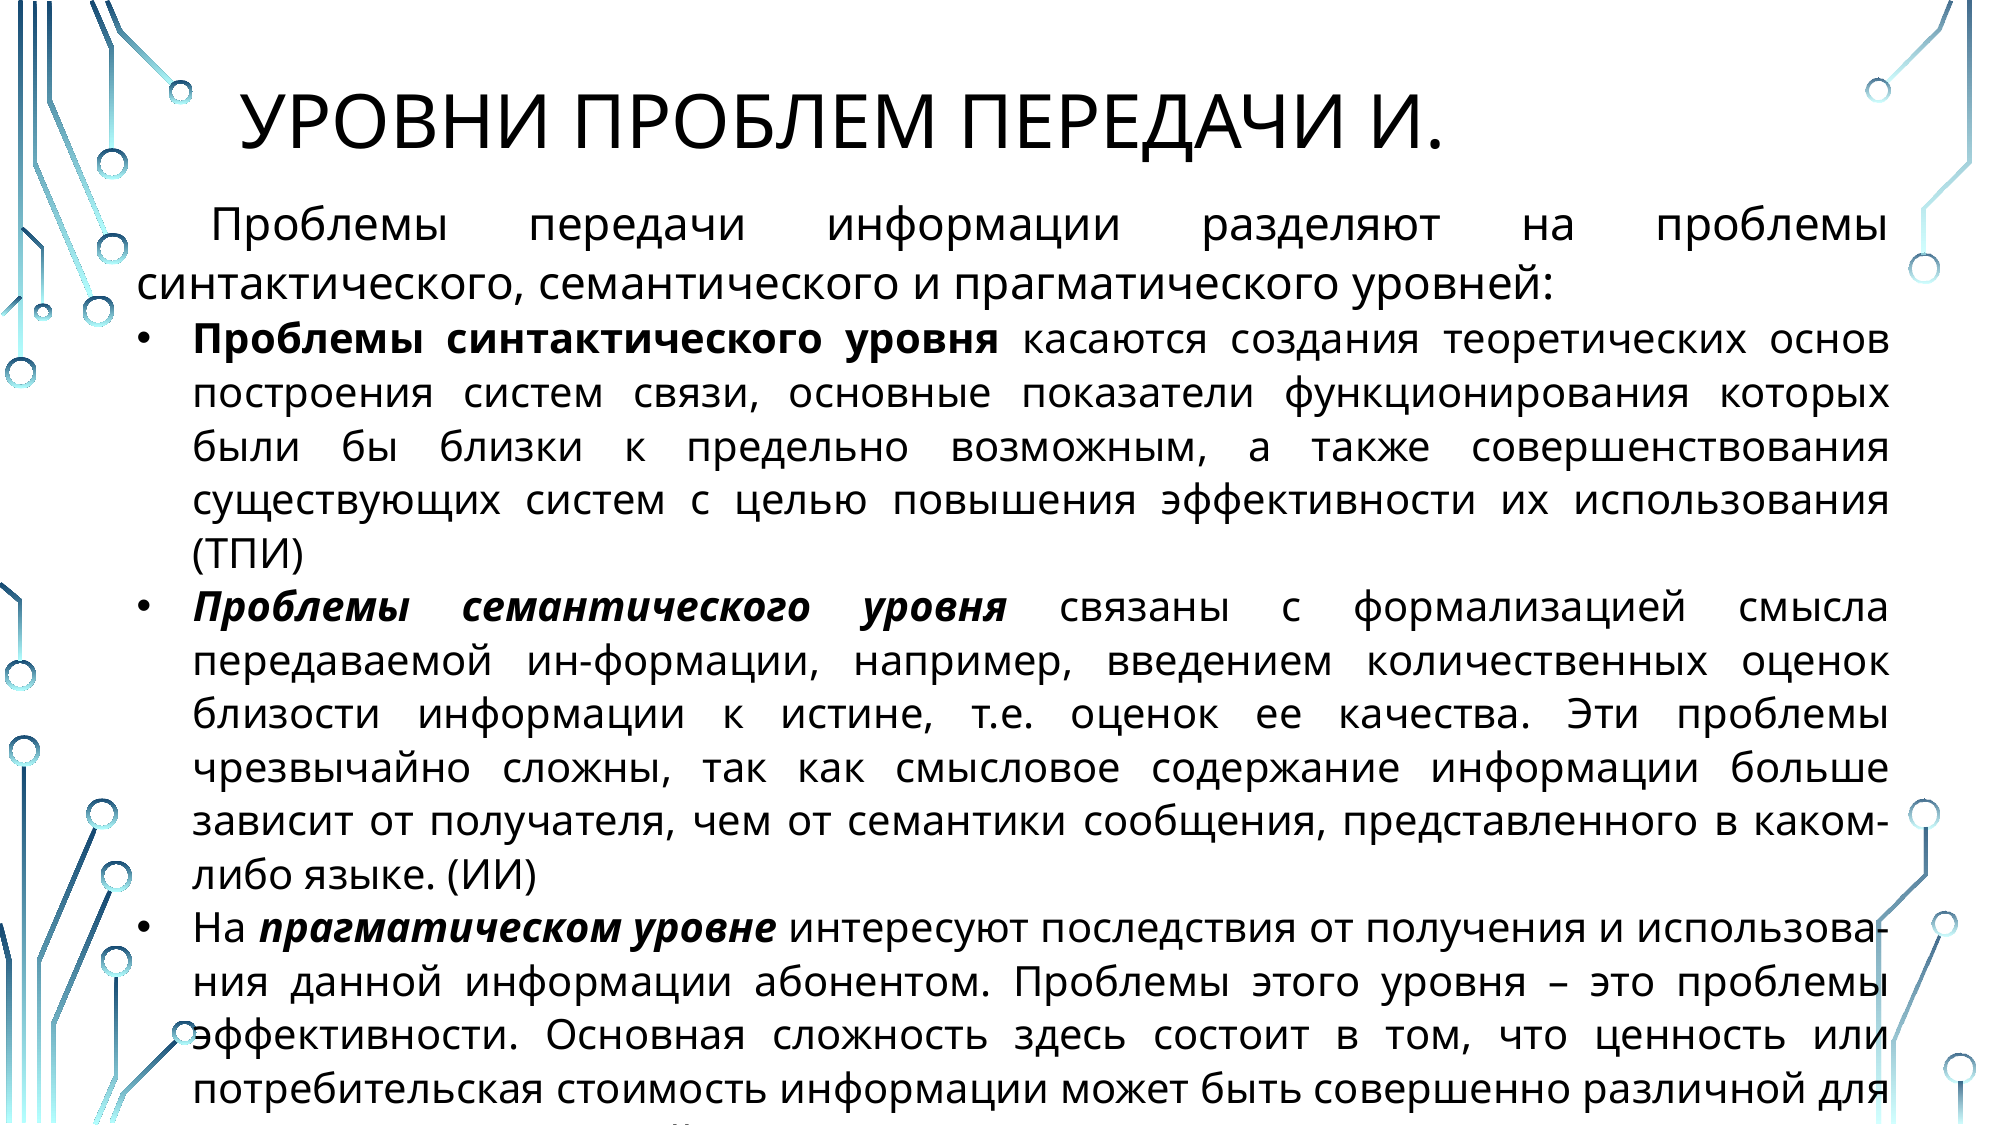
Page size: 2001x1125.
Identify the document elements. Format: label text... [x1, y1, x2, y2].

text_box Проблемы передачи информации разделяют на проблемы синтактического, семантического и прагматического уровней: Проблемы синтактического уровня касаются создания теоретических основ построения систем связи, основные показатели функционирования которых были бы близки к предельно возможным, а также совершенствования существующих систем с целью повышения эффективности их использования (ТПИ) Проблемы семантического уровня связаны с формализацией смысла передаваемой ин-формации, например, введением количественных оценок близости информации к истине, т.е. оценок ее качества. Эти проблемы чрезвычайно сложны, так как смысловое содержание информации больше зависит от получателя, чем от семантики сообщения, представленного в каком-либо языке. (ИИ) На прагматическом уровне интересуют последствия от получения и использова-ния данной информации абонентом. Проблемы этого уровня – это проблемы эффективности. Основная сложность здесь состоит в том, что ценность или потребительская стоимость информации может быть совершенно различной для различных получателей. [121, 183, 1906, 1125]
title УРОВНИ ПРОБЛЕМ ПЕРЕДАЧИ И. [224, 3, 1850, 183]
